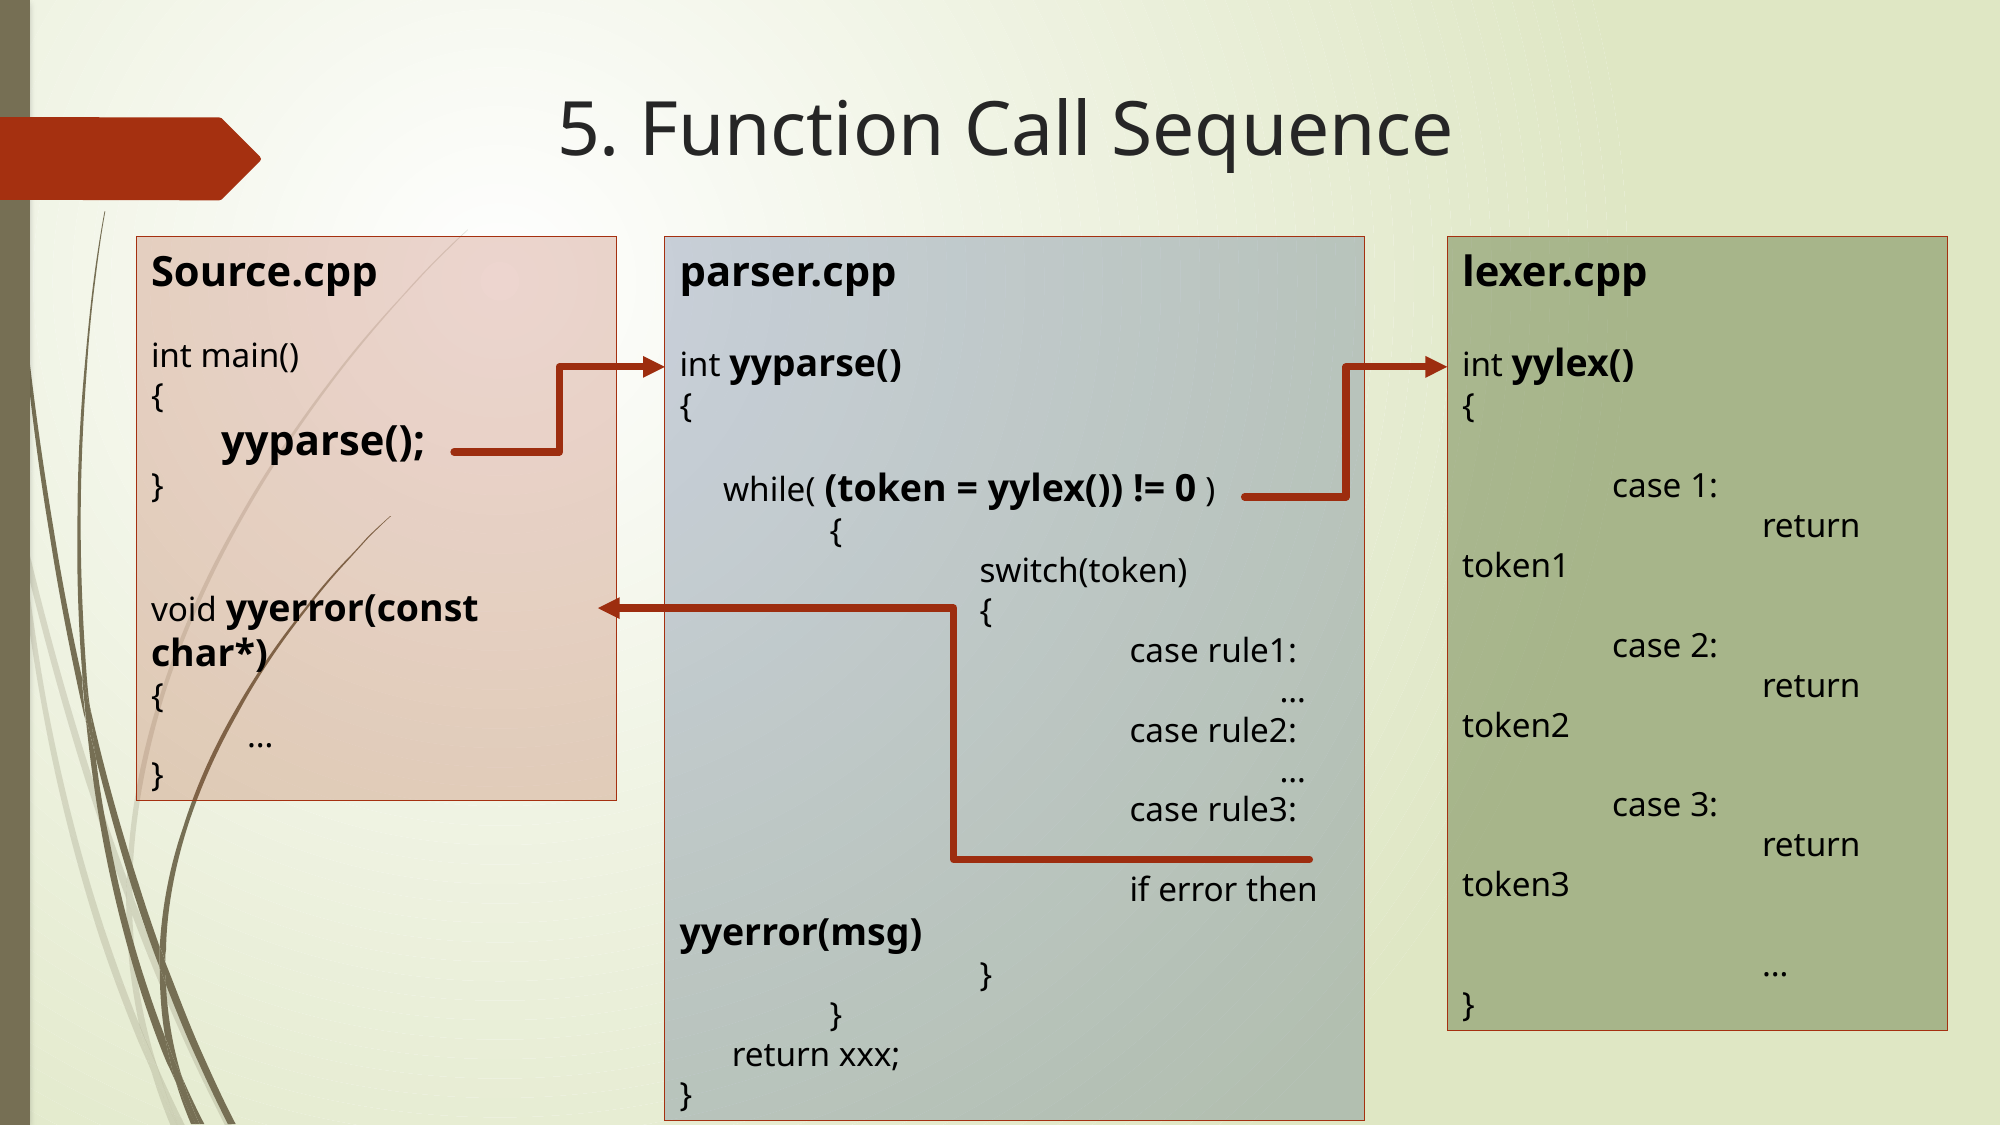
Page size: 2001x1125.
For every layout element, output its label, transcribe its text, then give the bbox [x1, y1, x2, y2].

text_box lexer.cpp int yylex() { case 1: return token1 case 2: return token2 case 3: return token3 … } [1447, 236, 1948, 1031]
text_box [453, 366, 666, 453]
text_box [1244, 366, 1448, 498]
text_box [597, 607, 1310, 860]
text_box parser.cpp int yyparse() { while( (token = yylex()) != 0 ) { switch(token) { case rule1: … case rule2: … case rule3: if error then yyerror(msg) } } return xxx; } [664, 236, 1365, 1121]
title 5. Function Call Sequence [542, 72, 1622, 200]
text_box Source.cpp int main() { yyparse(); } void yyerror(const char*) { … } [136, 236, 617, 801]
